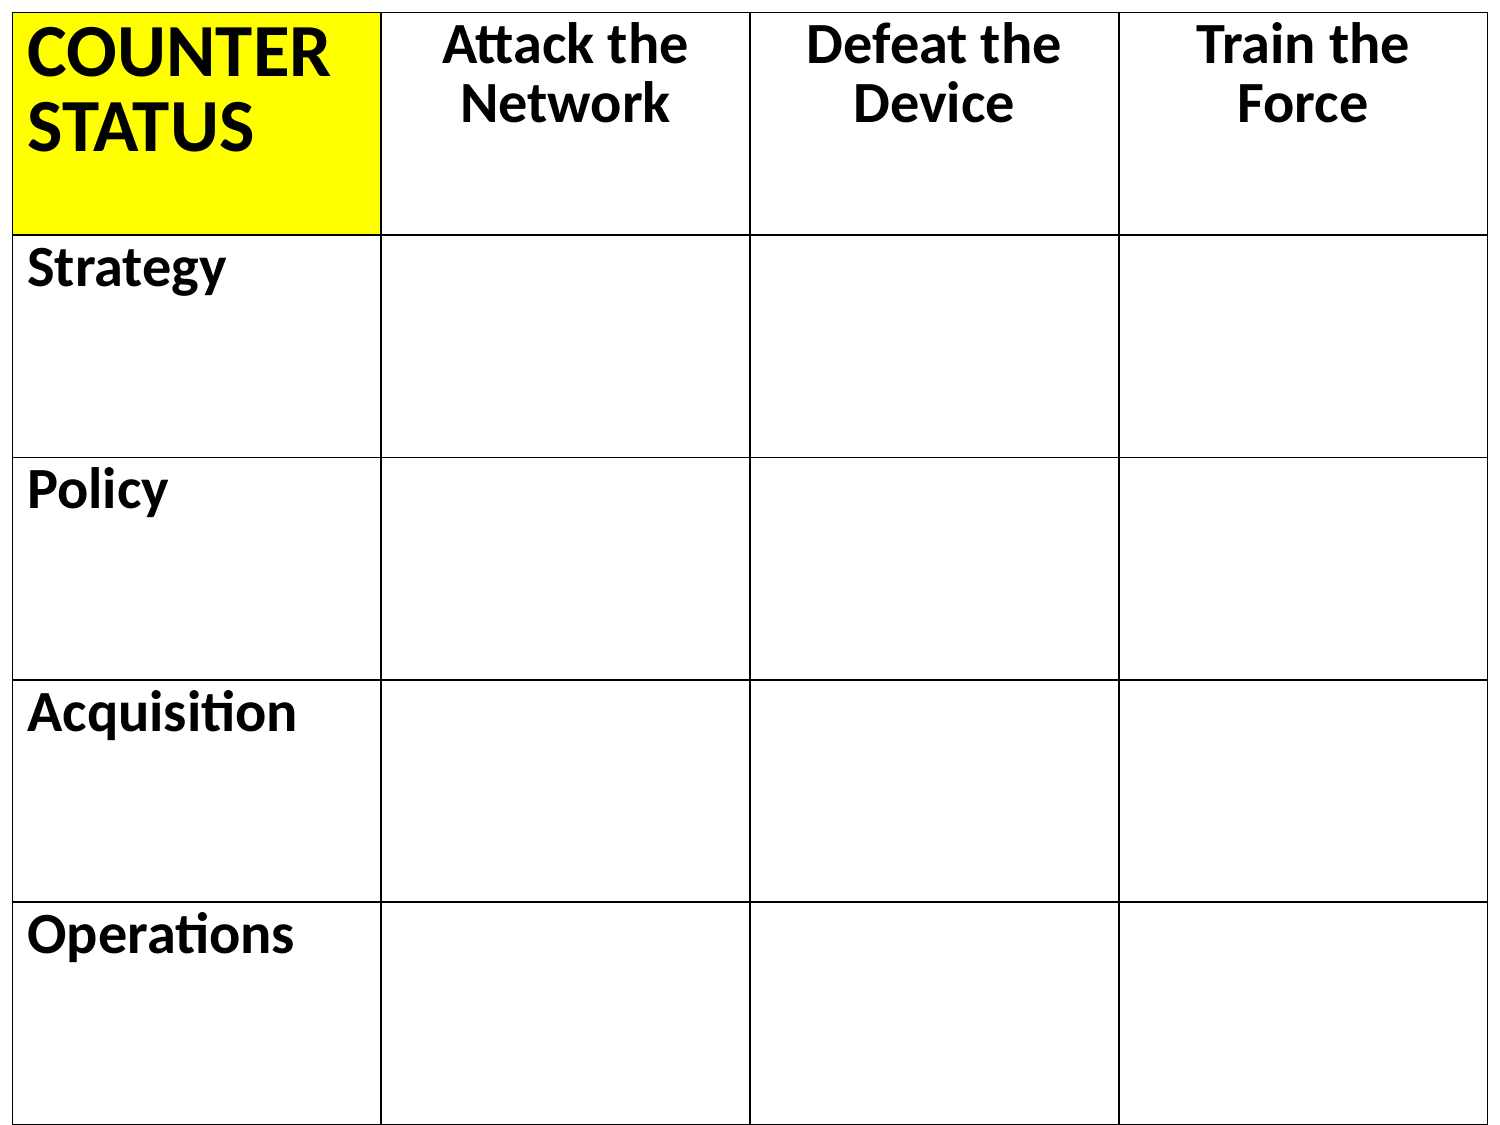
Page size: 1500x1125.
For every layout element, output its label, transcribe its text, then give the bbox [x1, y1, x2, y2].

table_cell [382, 458, 749, 679]
table_cell [382, 681, 749, 901]
table_header COUNTER STATUS [13, 13, 380, 234]
table_cell [1120, 458, 1487, 679]
table_cell [751, 458, 1118, 679]
table_cell [1120, 681, 1487, 901]
table_cell [751, 236, 1118, 457]
table_cell Acquisition [13, 681, 380, 901]
table_cell Policy [13, 458, 380, 679]
table_header Train the Force [1120, 13, 1487, 234]
table_cell Operations [13, 903, 380, 1124]
table_cell [382, 903, 749, 1124]
table_cell [1120, 236, 1487, 457]
table_cell [1120, 903, 1487, 1124]
table_cell [382, 236, 749, 457]
table_header Attack the Network [382, 13, 749, 234]
table_cell Strategy [13, 236, 380, 457]
table_cell [751, 681, 1118, 901]
table_cell [751, 903, 1118, 1124]
table_header Defeat the Device [751, 13, 1118, 234]
